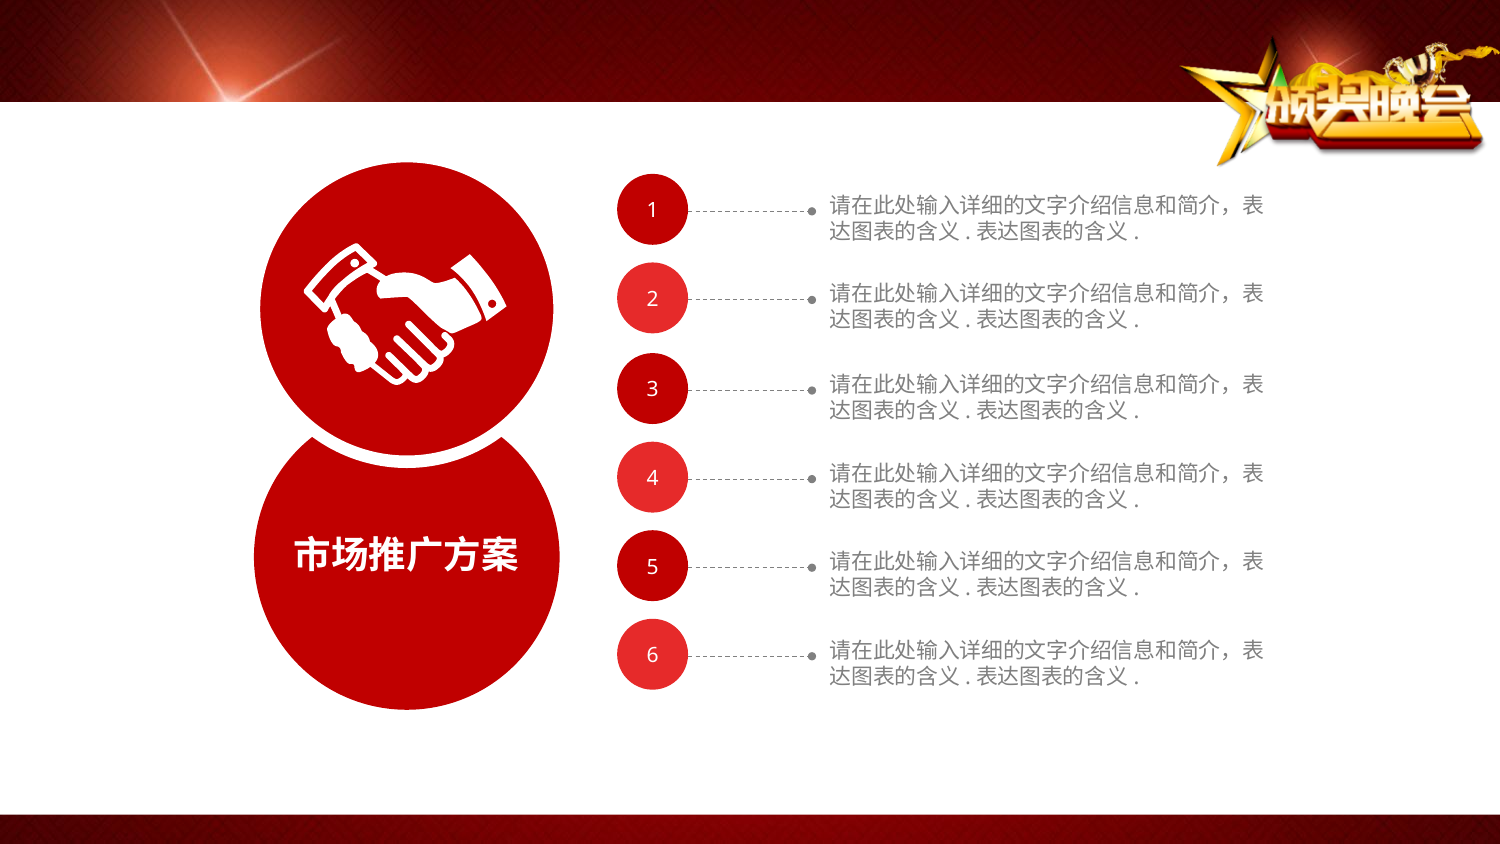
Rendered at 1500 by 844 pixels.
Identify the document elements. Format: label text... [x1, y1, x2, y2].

text_box 3 [616, 352, 690, 426]
text_box [450, 254, 507, 322]
text_box 2 [616, 261, 690, 335]
picture [0, 815, 1500, 844]
picture [0, 0, 1500, 169]
text_box 1 [616, 172, 690, 246]
text_box 请在此处输入详细的文字介绍信息和简介，表达图表的含义.表达图表的含义. [814, 184, 1291, 272]
text_box 请在此处输入详细的文字介绍信息和简介，表达图表的含义.表达图表的含义. [814, 540, 1291, 629]
text_box 市场推广方案 [283, 531, 530, 577]
text_box [303, 243, 482, 385]
text_box 6 [616, 617, 690, 691]
text_box 请在此处输入详细的文字介绍信息和简介，表达图表的含义.表达图表的含义. [814, 452, 1291, 540]
text_box 4 [616, 440, 690, 514]
text_box 请在此处输入详细的文字介绍信息和简介，表达图表的含义.表达图表的含义. [814, 272, 1291, 363]
text_box [252, 155, 561, 463]
text_box 5 [616, 529, 690, 603]
text_box [252, 433, 561, 711]
text_box 请在此处输入详细的文字介绍信息和简介，表达图表的含义.表达图表的含义. [814, 629, 1291, 728]
text_box 请在此处输入详细的文字介绍信息和简介，表达图表的含义.表达图表的含义. [814, 363, 1291, 452]
